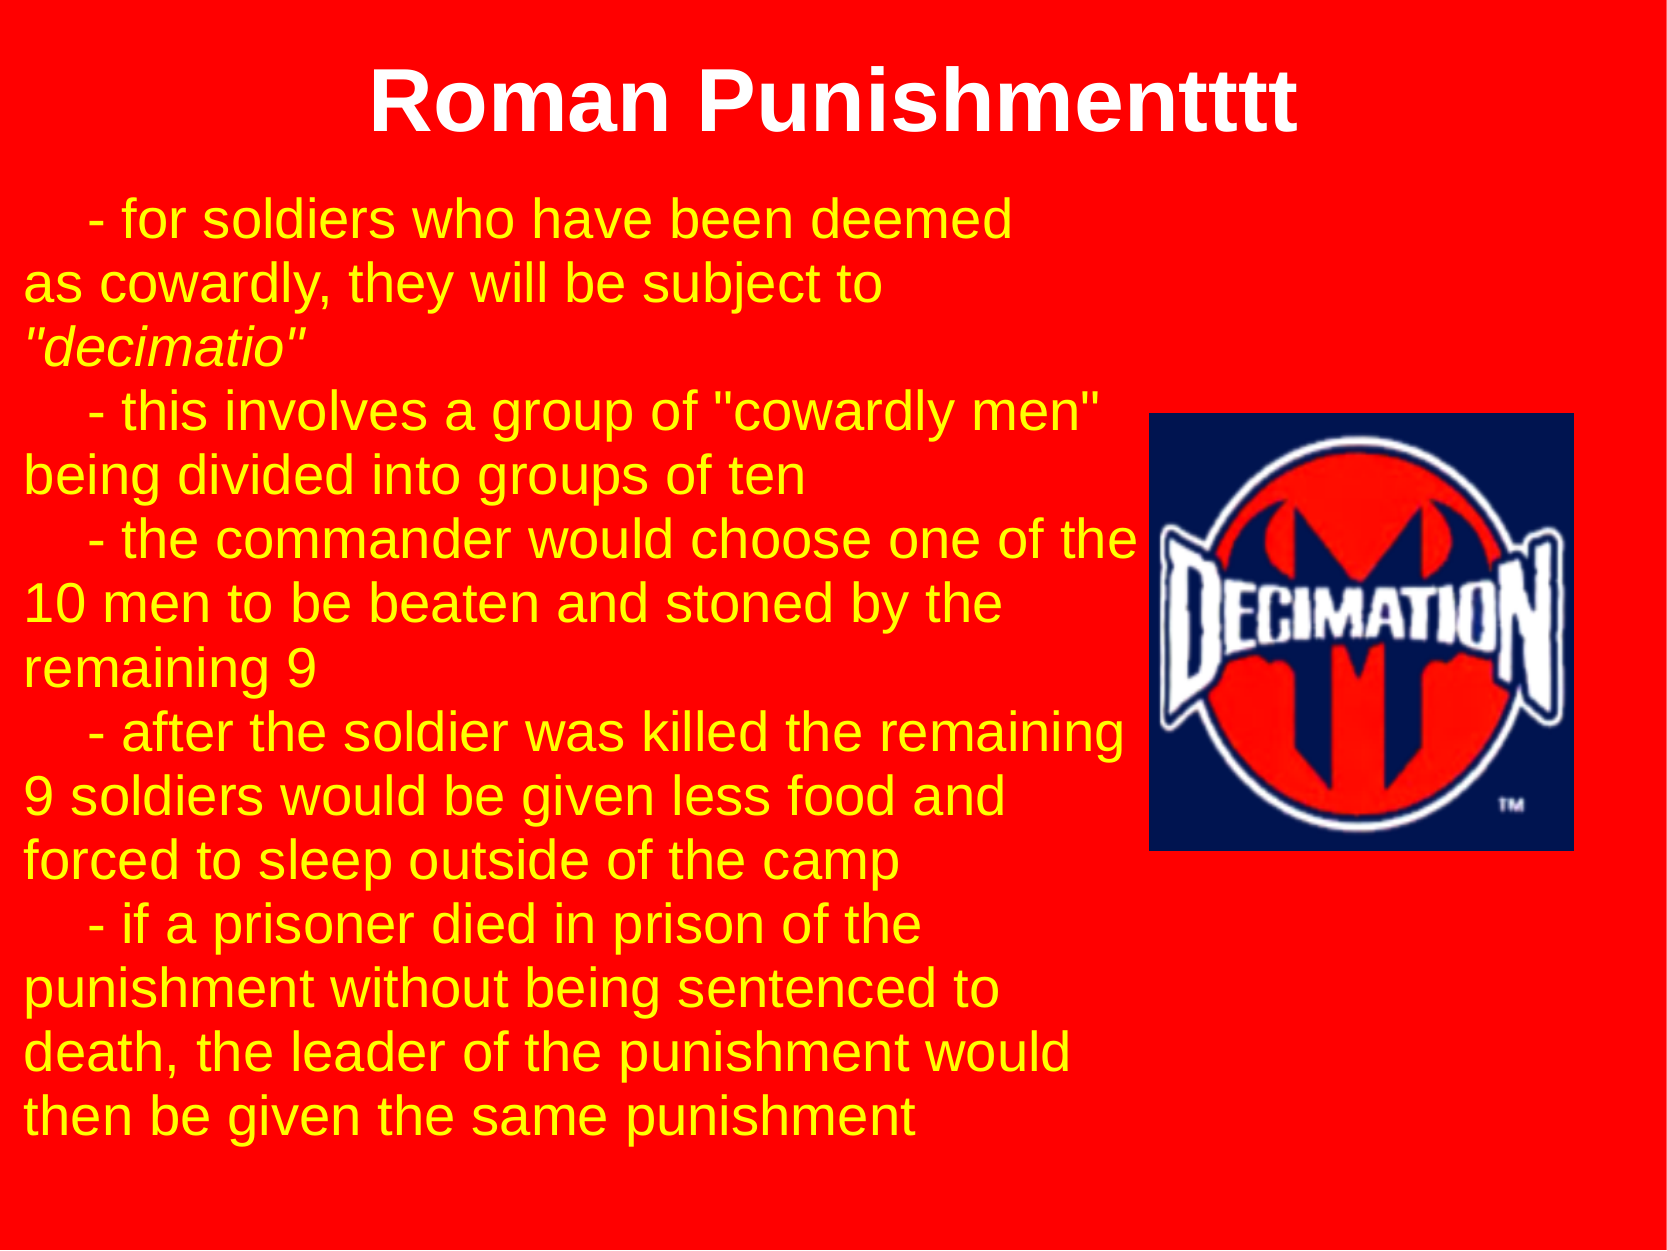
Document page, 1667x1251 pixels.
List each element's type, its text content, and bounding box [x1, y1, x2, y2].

list - for soldiers who have been deemed as cowardly, they will be subject to "decimatio" - this involves a group of "cowardly men" being divided into groups of ten - the commander would choose one of the 10 men to be beaten and stoned by the remaining 9 - after the soldier was killed the remaining 9 soldiers would be given less food and forced to sleep outside of the camp - if a prisoner died in prison of the punishment without being sentenced to death, the leader of the punishment would then be given the same punishment [23, 186, 1160, 984]
title Roman Punishmentttt [40, 49, 1627, 201]
picture [1148, 413, 1574, 851]
